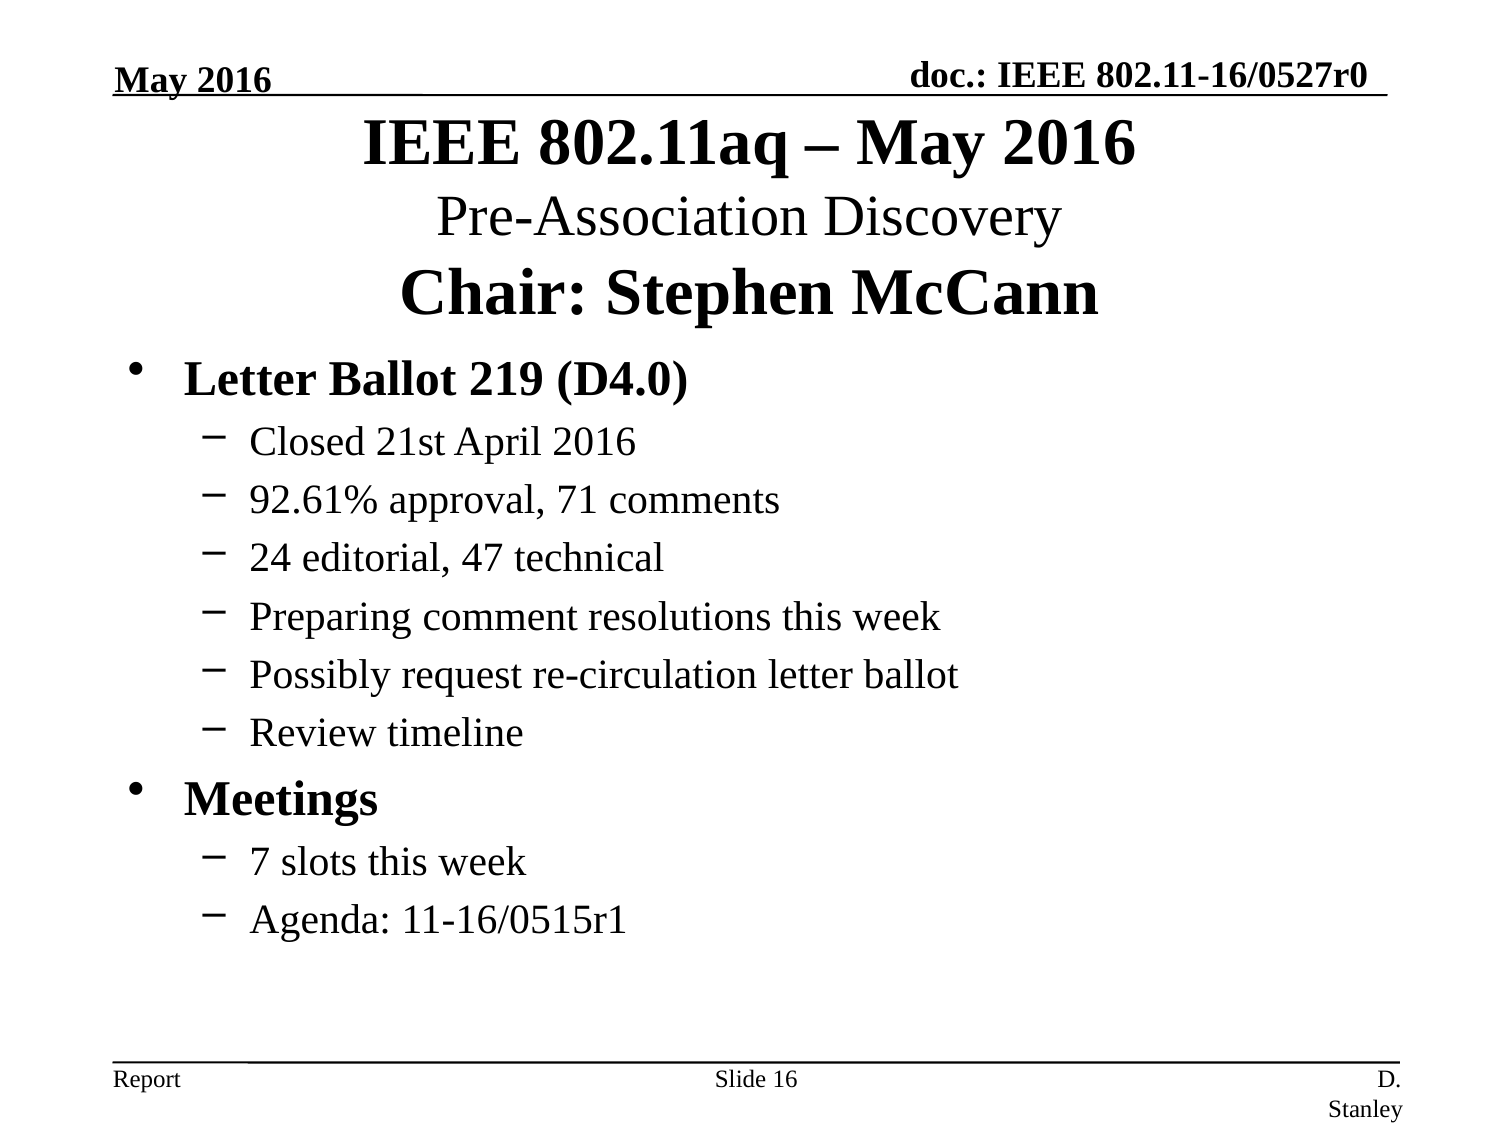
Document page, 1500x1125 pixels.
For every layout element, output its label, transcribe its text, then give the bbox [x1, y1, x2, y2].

list Letter Ballot 219 (D4.0) Closed 21st April 2016 92.61% approval, 71 comments 24 editorial, 47 technical Preparing comment resolutions this week Possibly request re-circulation letter ballot Review timeline Meetings 7 slots this week Agenda: 11-16/0515r1 [112, 337, 1388, 1038]
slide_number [114, 54, 374, 101]
footer D. Stanley, HP Enterprise [1325, 1062, 1402, 1093]
title IEEE 802.11aq – May 2016 Pre-Association Discovery Chair: Stephen McCann [112, 125, 1388, 300]
slide_number Slide 16 [712, 1062, 800, 1093]
